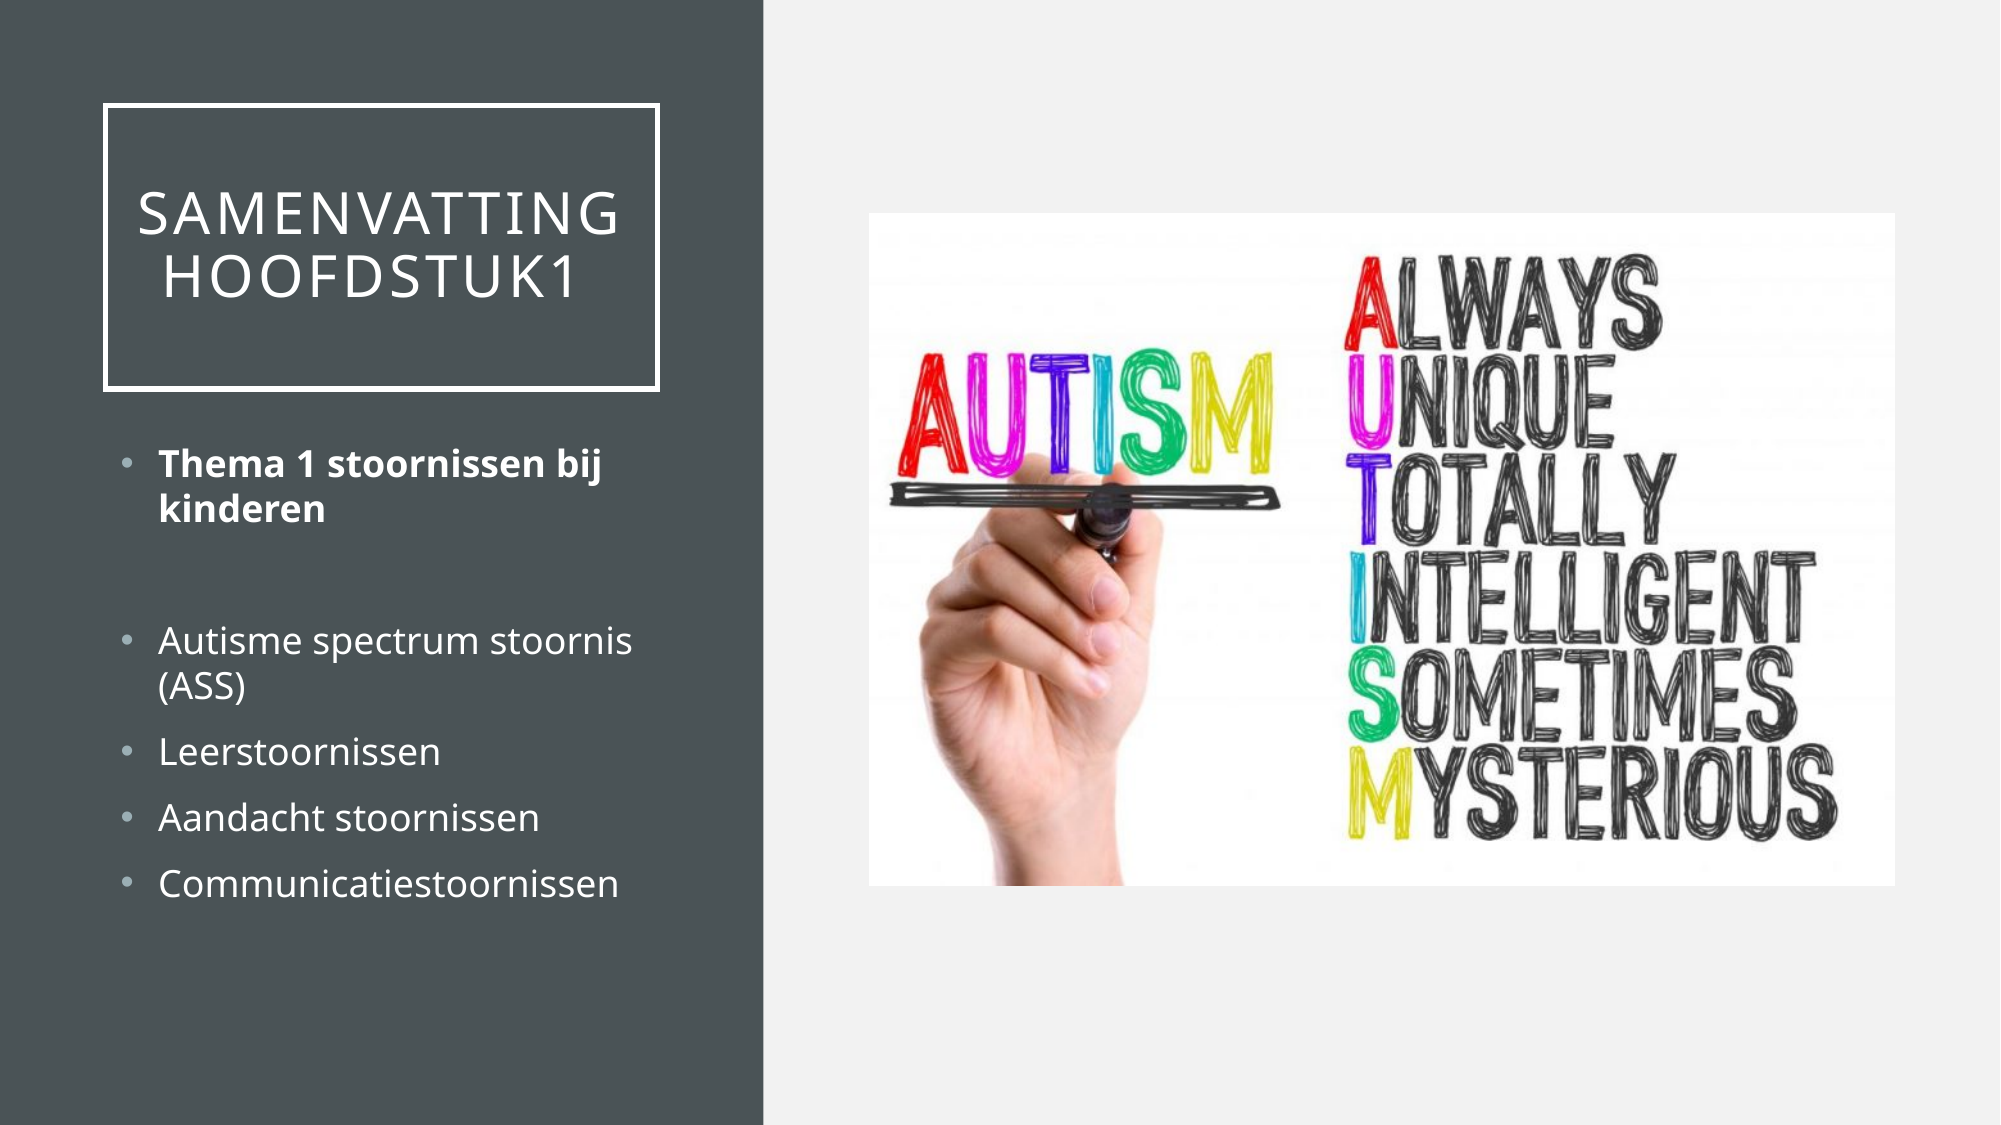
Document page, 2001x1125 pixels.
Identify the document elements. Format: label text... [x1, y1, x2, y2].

text_box [764, 0, 2000, 1125]
text_box [0, 0, 764, 1125]
title Samenvatting hoofdstuk1 [103, 103, 660, 392]
list Thema 1 stoornissen bij kinderen Autisme spectrum stoornis (ASS) Leerstoornissen Aandacht stoornissen Communicatiestoornissen [105, 432, 658, 994]
picture [869, 213, 1895, 886]
